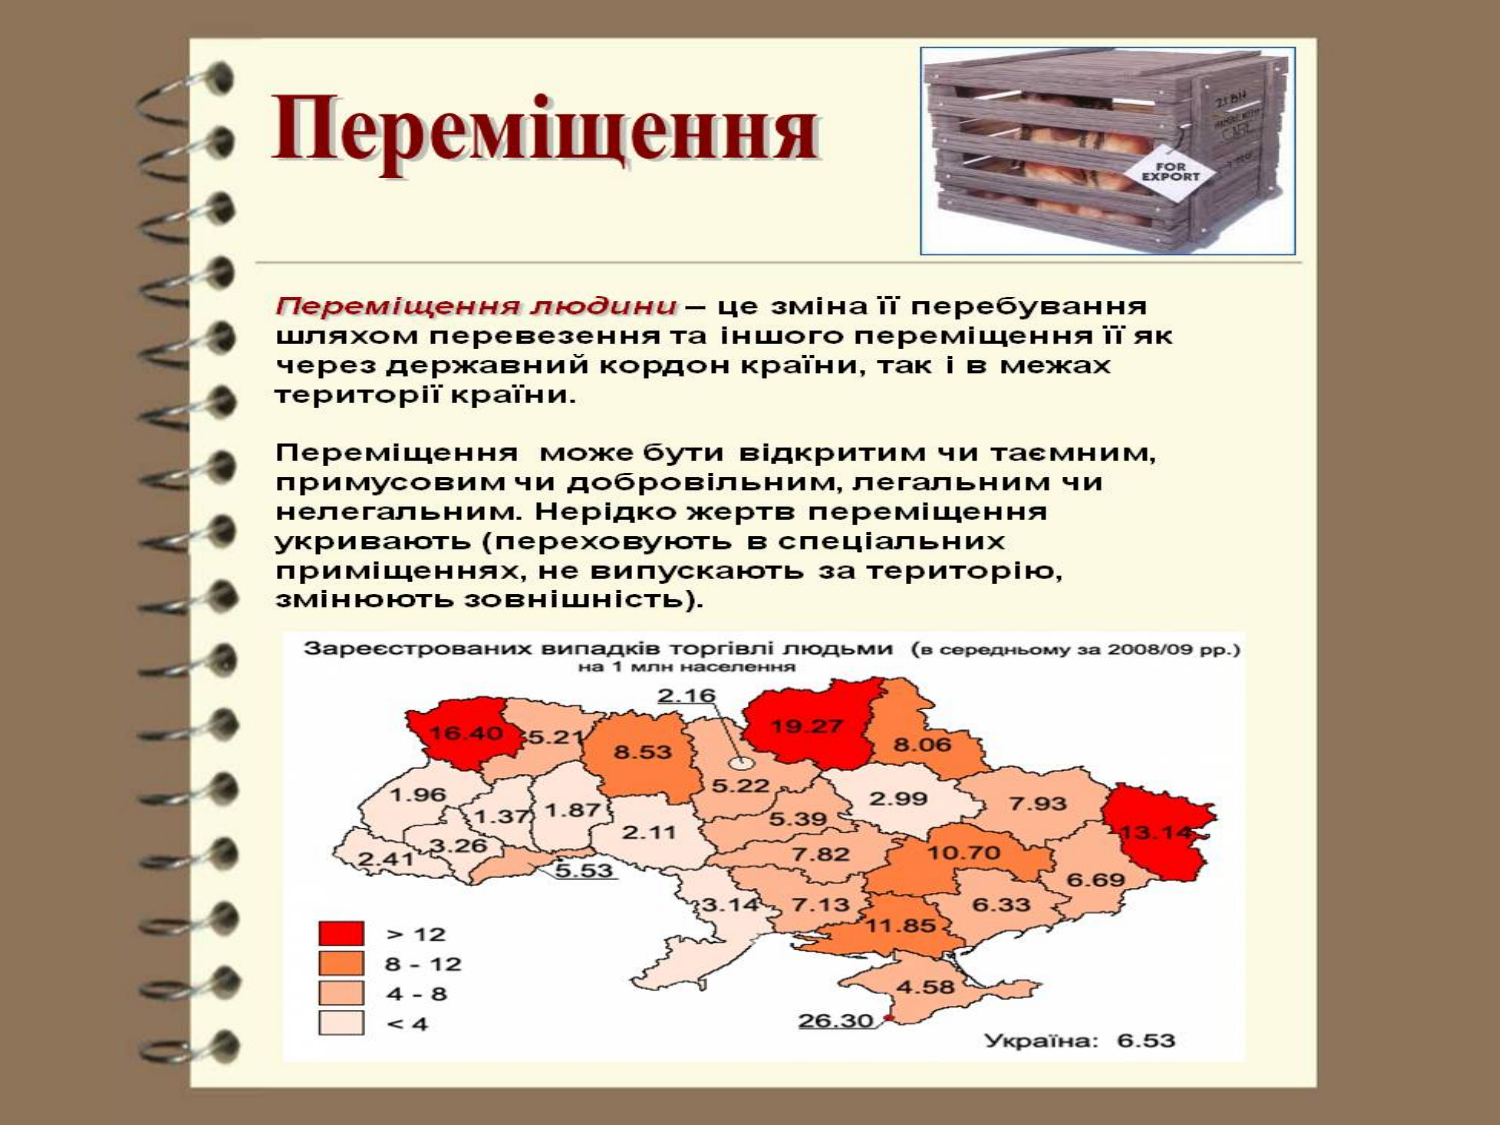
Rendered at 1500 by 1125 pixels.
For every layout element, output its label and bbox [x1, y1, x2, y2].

picture [118, 0, 1353, 1125]
